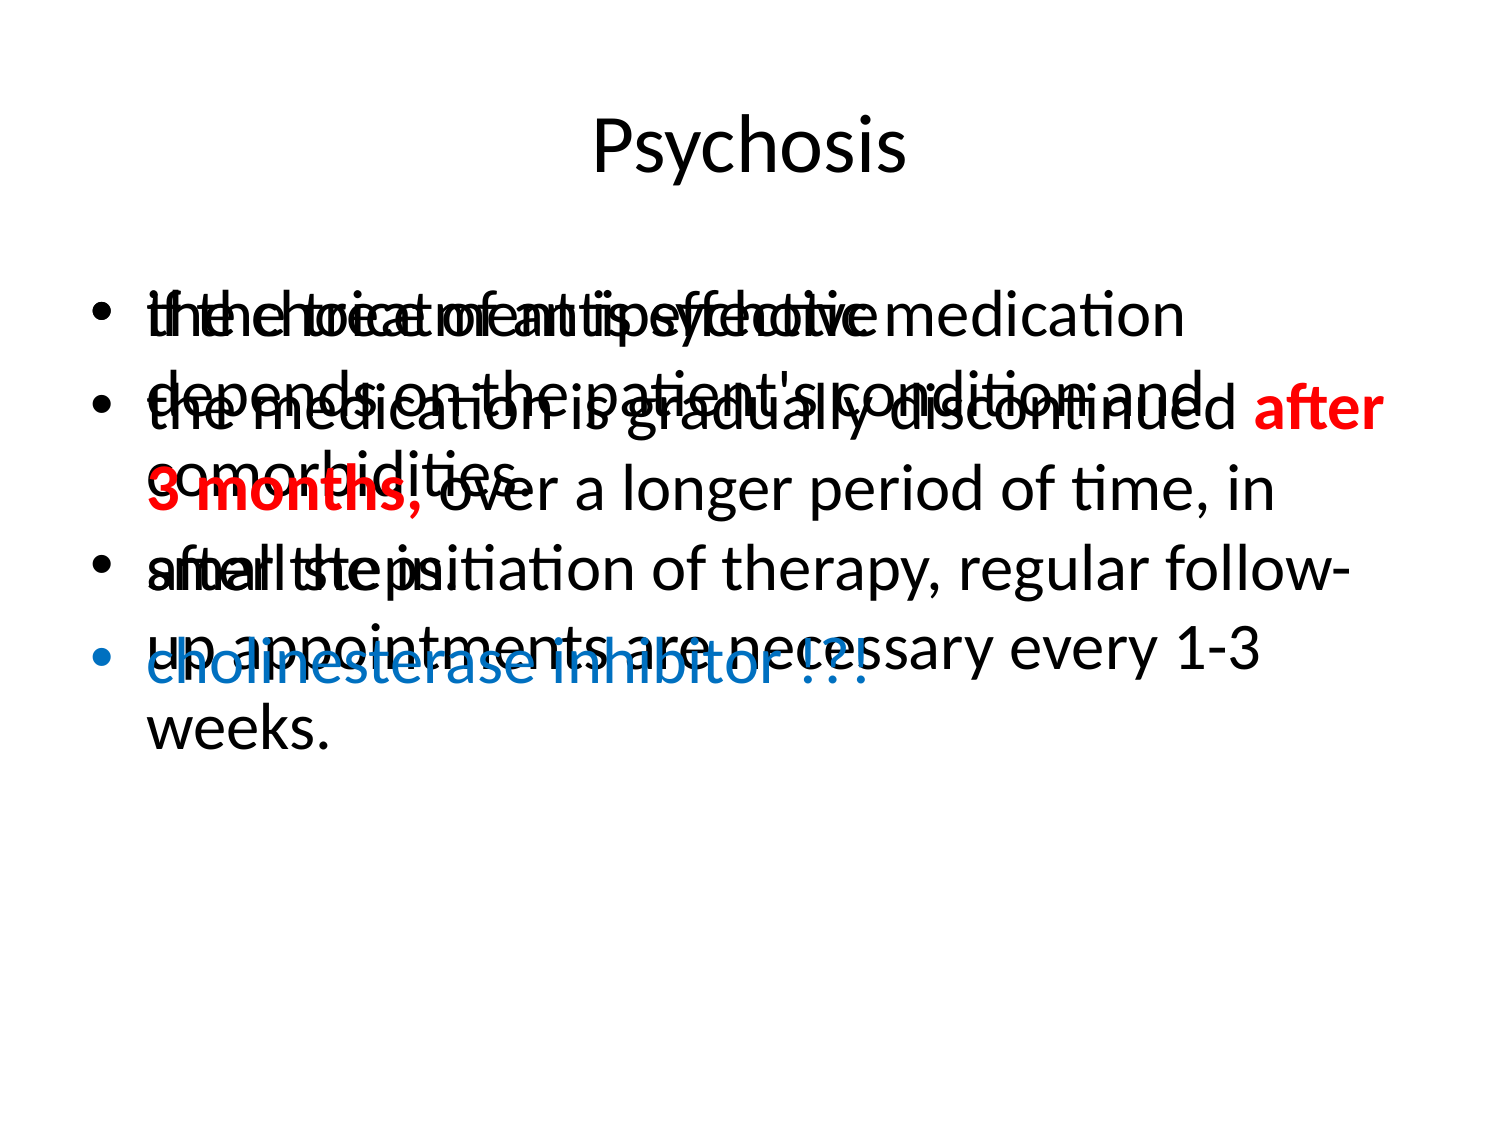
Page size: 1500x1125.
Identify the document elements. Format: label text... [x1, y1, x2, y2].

title Psychosis [75, 45, 1425, 233]
list if the treatment is effective the medication is gradually discontinued after 3 months, over a longer period of time, in small steps. cholinesterase inhibitor !?! [75, 262, 1425, 1005]
